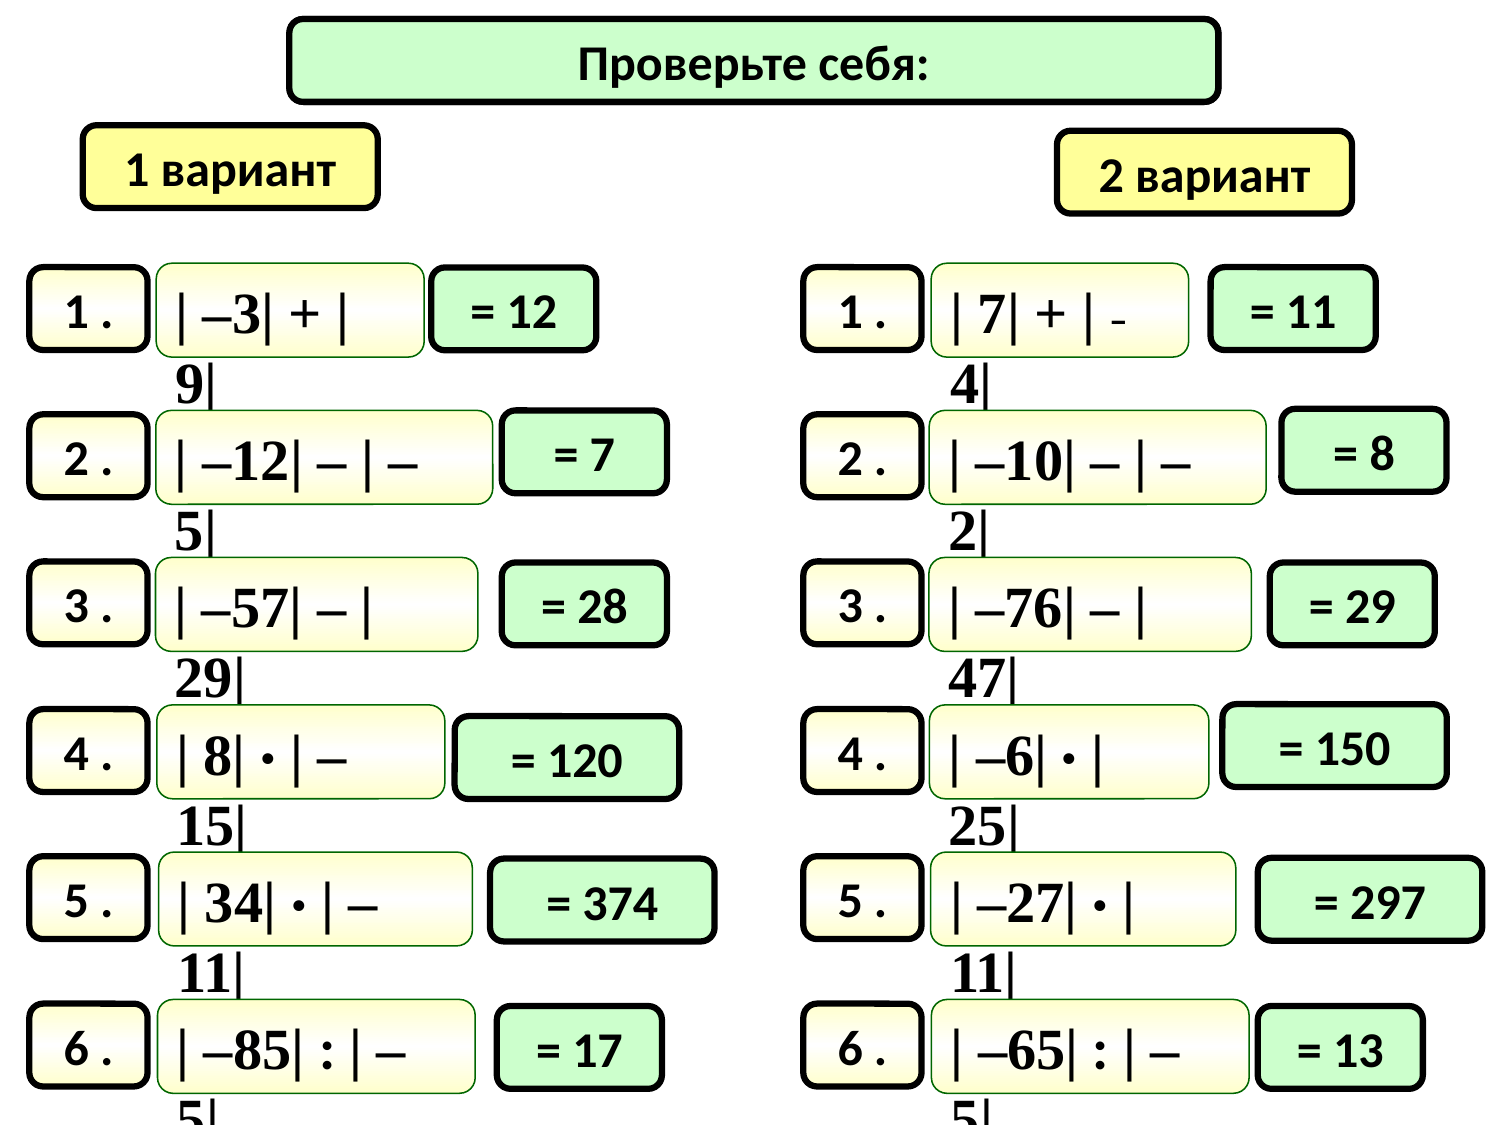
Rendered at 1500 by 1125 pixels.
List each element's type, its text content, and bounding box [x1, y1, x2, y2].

text_box = 13 [1257, 1005, 1423, 1089]
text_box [29, 410, 494, 505]
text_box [803, 262, 1191, 358]
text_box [803, 704, 1211, 800]
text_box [803, 410, 1268, 505]
text_box 1 вариант [82, 125, 378, 209]
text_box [29, 851, 477, 947]
text_box Проверьте себя: [289, 18, 1219, 102]
text_box = 120 [454, 716, 680, 800]
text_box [803, 999, 1253, 1094]
text_box 2 вариант [1056, 130, 1353, 214]
text_box = 374 [490, 858, 715, 942]
text_box = 29 [1269, 562, 1435, 646]
text_box = 150 [1222, 704, 1447, 788]
text_box = 12 [431, 267, 597, 351]
text_box = 11 [1210, 267, 1376, 351]
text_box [29, 262, 426, 358]
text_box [29, 999, 479, 1094]
text_box = 8 [1281, 408, 1447, 492]
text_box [29, 557, 479, 652]
text_box = 28 [501, 562, 667, 646]
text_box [803, 851, 1239, 947]
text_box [29, 704, 448, 800]
text_box = 297 [1257, 857, 1483, 941]
text_box = 17 [496, 1005, 662, 1089]
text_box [803, 557, 1253, 652]
text_box = 7 [501, 410, 667, 494]
